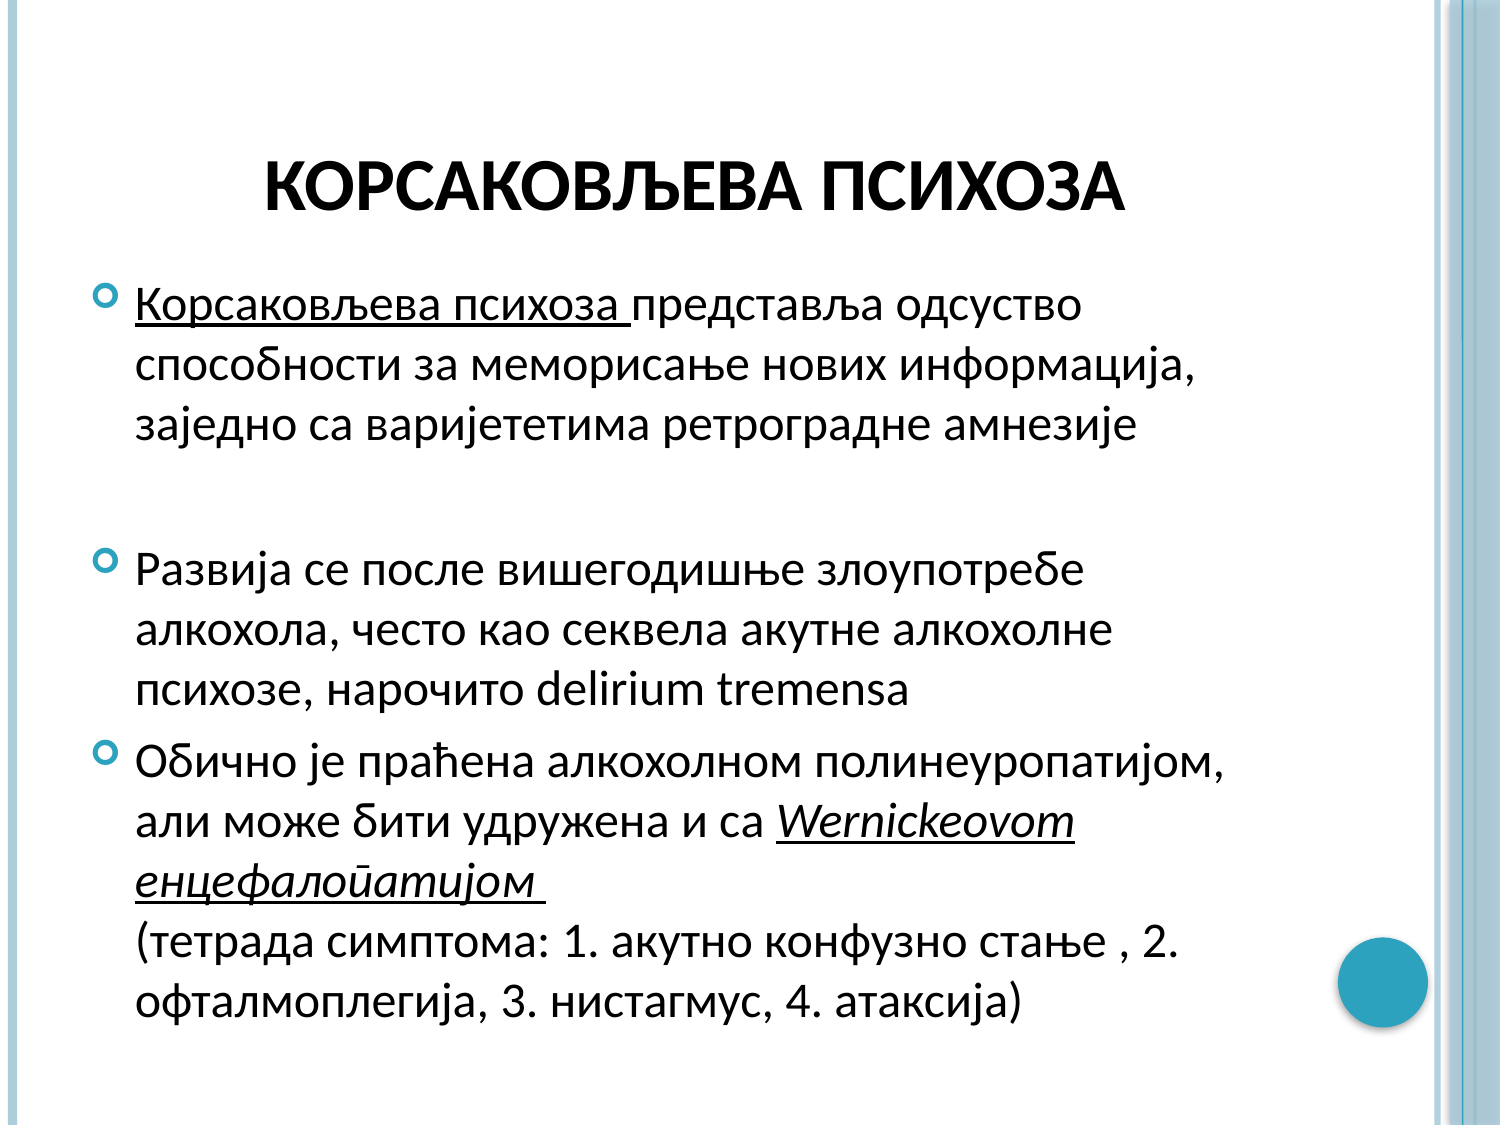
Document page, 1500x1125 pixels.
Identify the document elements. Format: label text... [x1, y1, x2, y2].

title Корсаковљева психоза [75, 45, 1300, 233]
list Корсаковљева психоза представља одсуство способности за меморисање нових информација, заједно са варијететима ретроградне амнезије Развија се после вишегодишње злоупотребе алкохола, често као секвела акутне алкохолне психозе, нарочито delirium tremensa Обично је праћена алкохолном полинеуропатијом, али може бити удружена и са Wernickeovom енцефалопатијом (тетрада симптома: 1. акутно конфузно стање , 2. офталмоплегија, 3. нистагмус, 4. атаксија) [75, 262, 1300, 1062]
